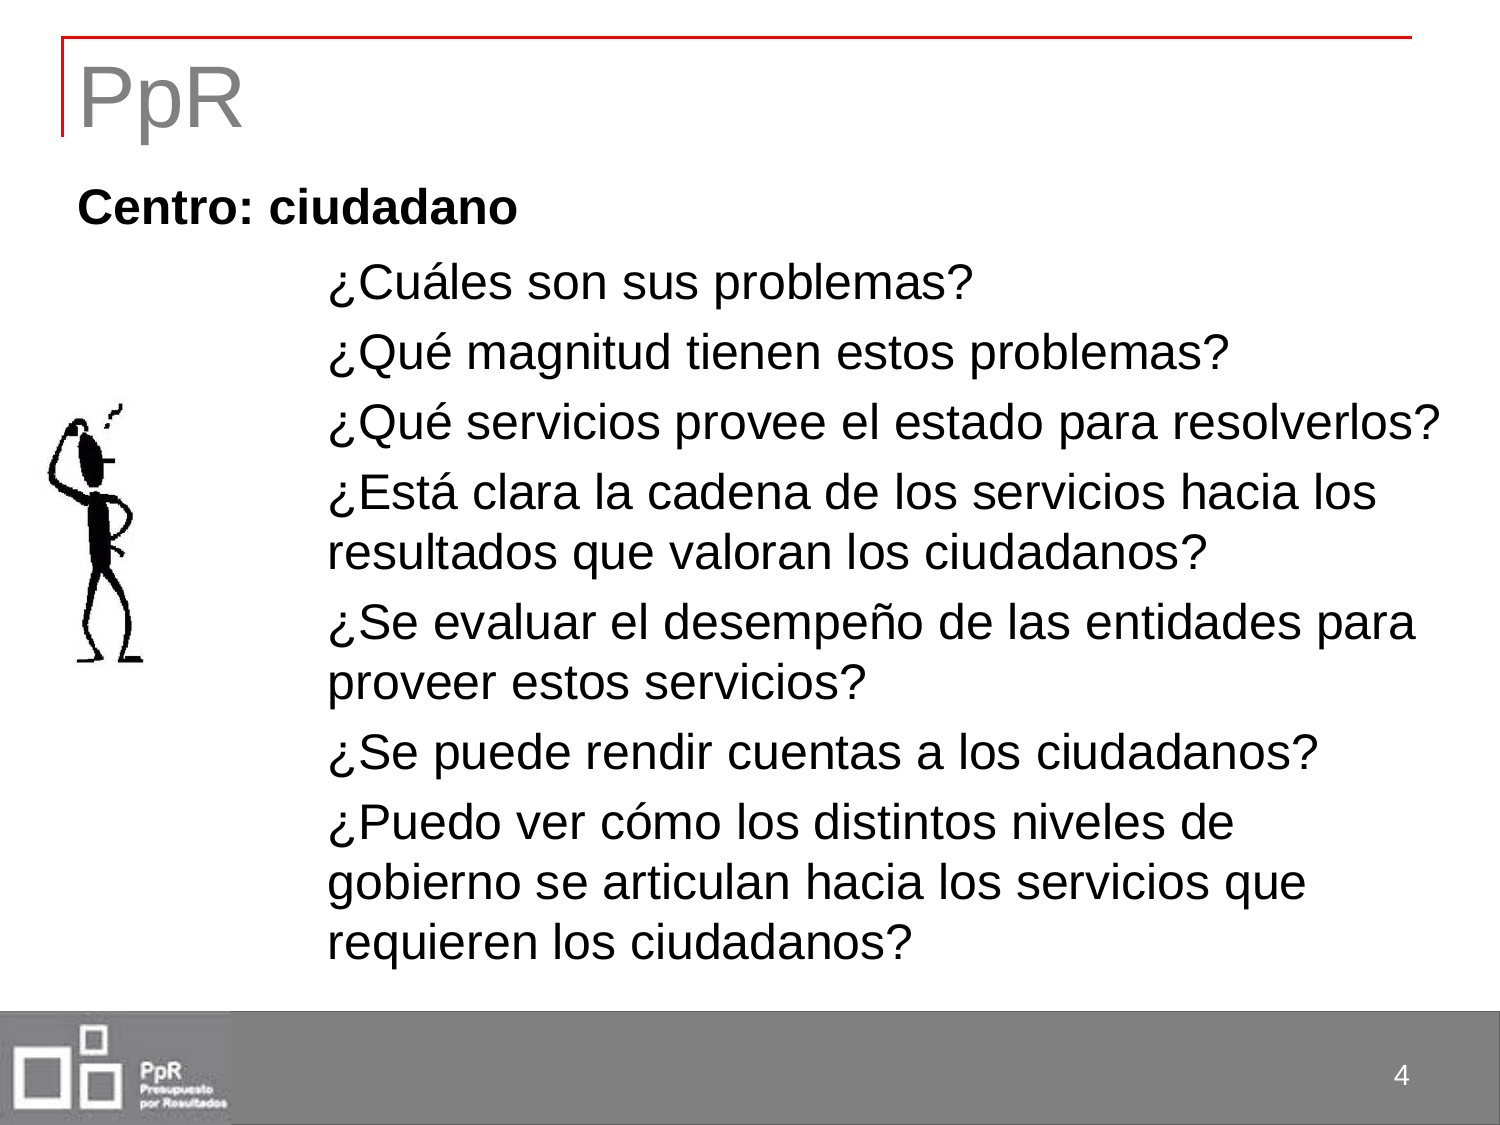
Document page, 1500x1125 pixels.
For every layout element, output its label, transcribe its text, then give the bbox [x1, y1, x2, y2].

picture [2, 396, 188, 670]
slide_number 4 [1074, 1023, 1426, 1100]
list Centro: ciudadano [61, 136, 549, 243]
picture [0, 1011, 231, 1125]
title PpR [61, 32, 1411, 181]
list ¿Cuáles son sus problemas? ¿Qué magnitud tienen estos problemas? ¿Qué servicios provee el estado para resolverlos? ¿Está clara la cadena de los servicios hacia los resultados que valoran los ciudadanos? ¿Se evaluar el desempeño de las entidades para proveer estos servicios? ¿Se puede rendir cuentas a los ciudadanos? ¿Puedo ver cómo los distintos niveles de gobierno se articulan hacia los servicios que requieren los ciudadanos? [312, 241, 1459, 991]
